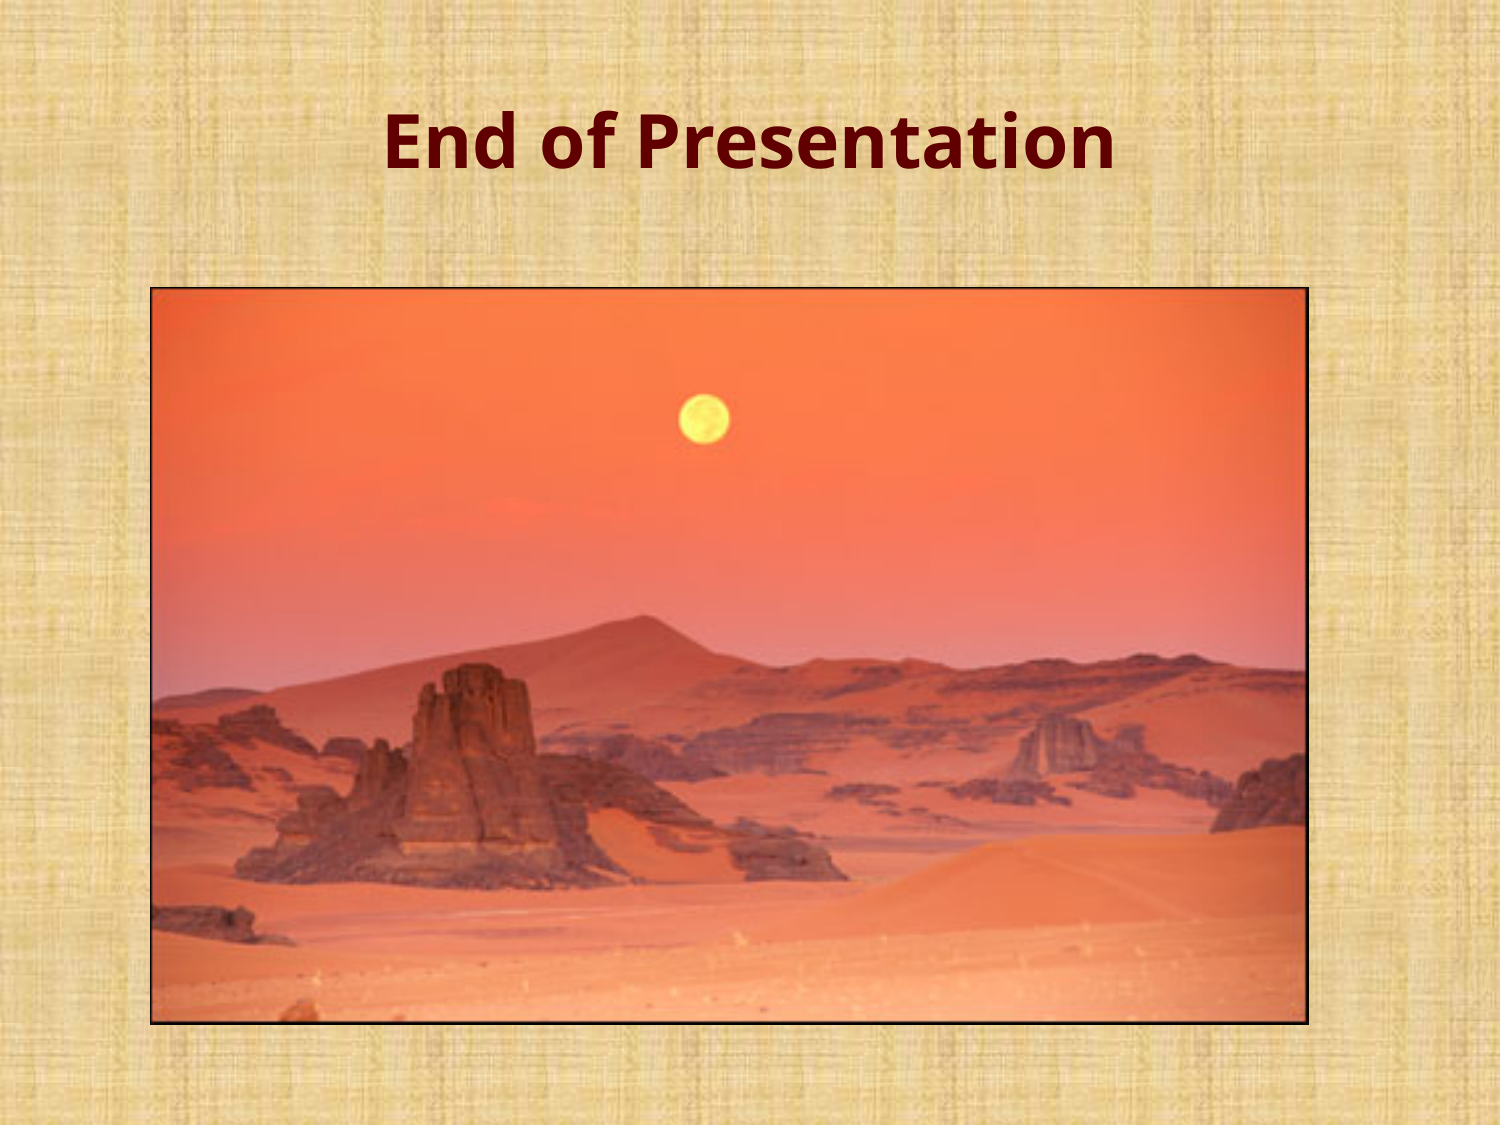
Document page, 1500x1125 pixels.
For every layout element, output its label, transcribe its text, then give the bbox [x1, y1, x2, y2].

picture [0, 0, 1500, 1125]
title End of Presentation [75, 45, 1425, 233]
